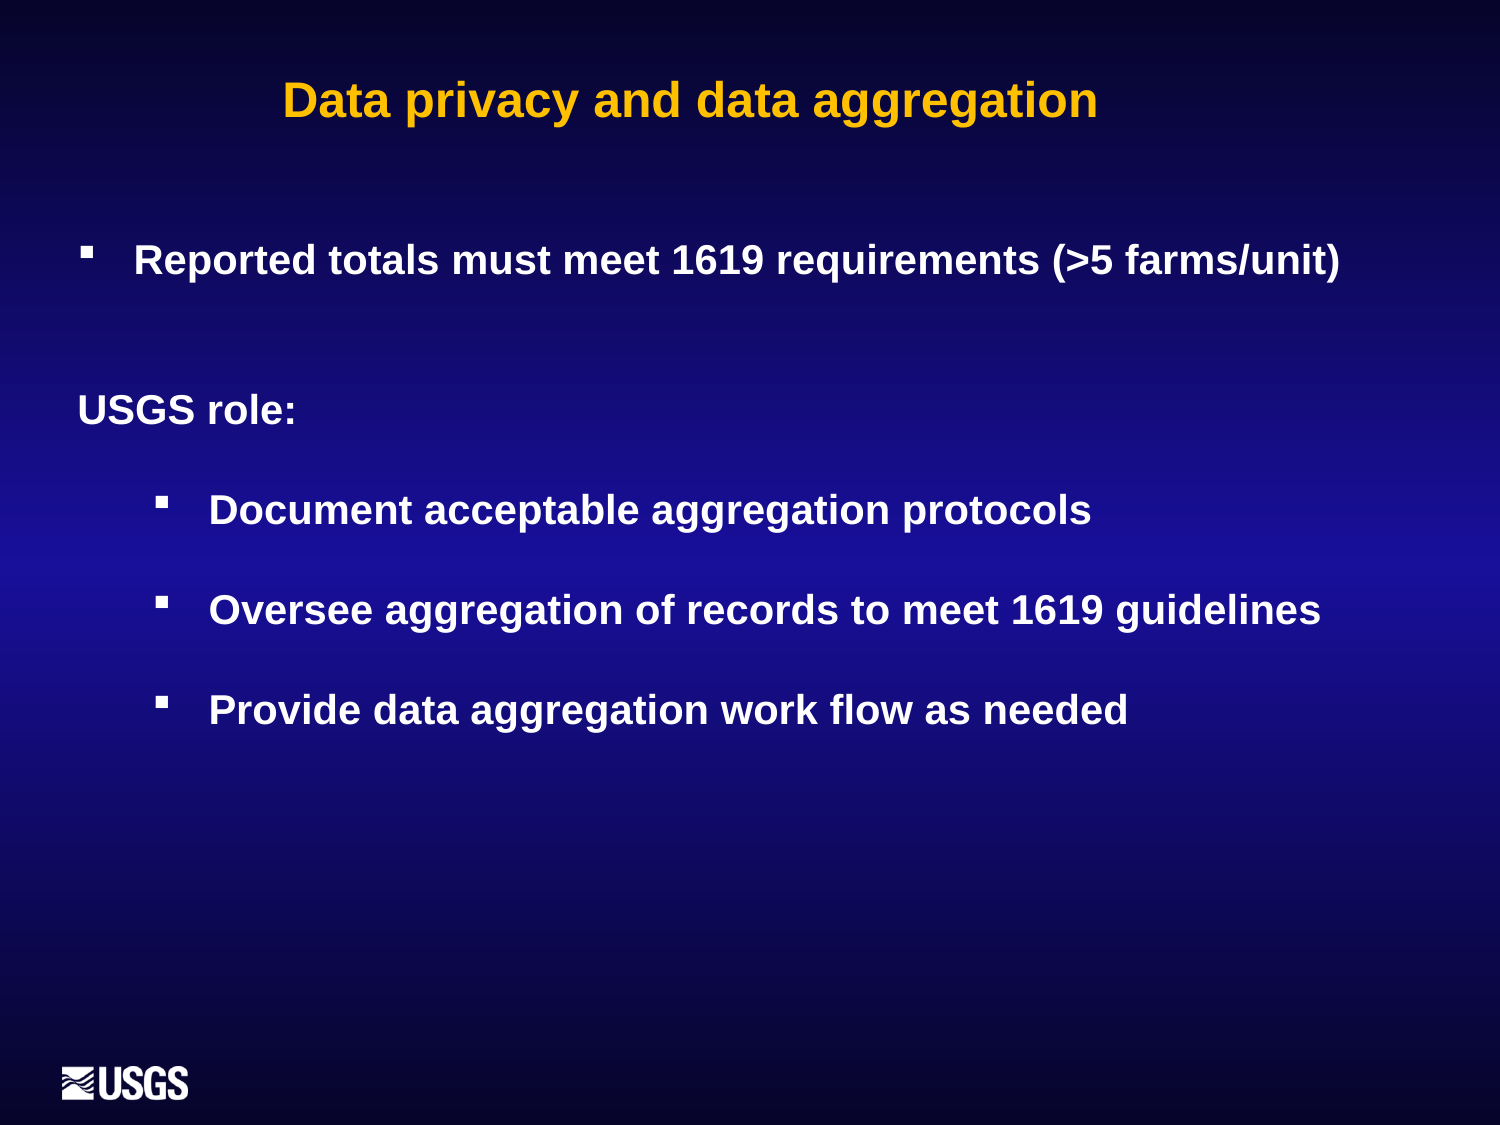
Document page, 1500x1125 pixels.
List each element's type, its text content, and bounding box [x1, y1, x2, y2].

text_box Reported totals must meet 1619 requirements (>5 farms/unit) USGS role: Document acceptable aggregation protocols Oversee aggregation of records to meet 1619 guidelines Provide data aggregation work flow as needed [62, 174, 1438, 740]
text_box Data privacy and data aggregation [267, 0, 1114, 135]
